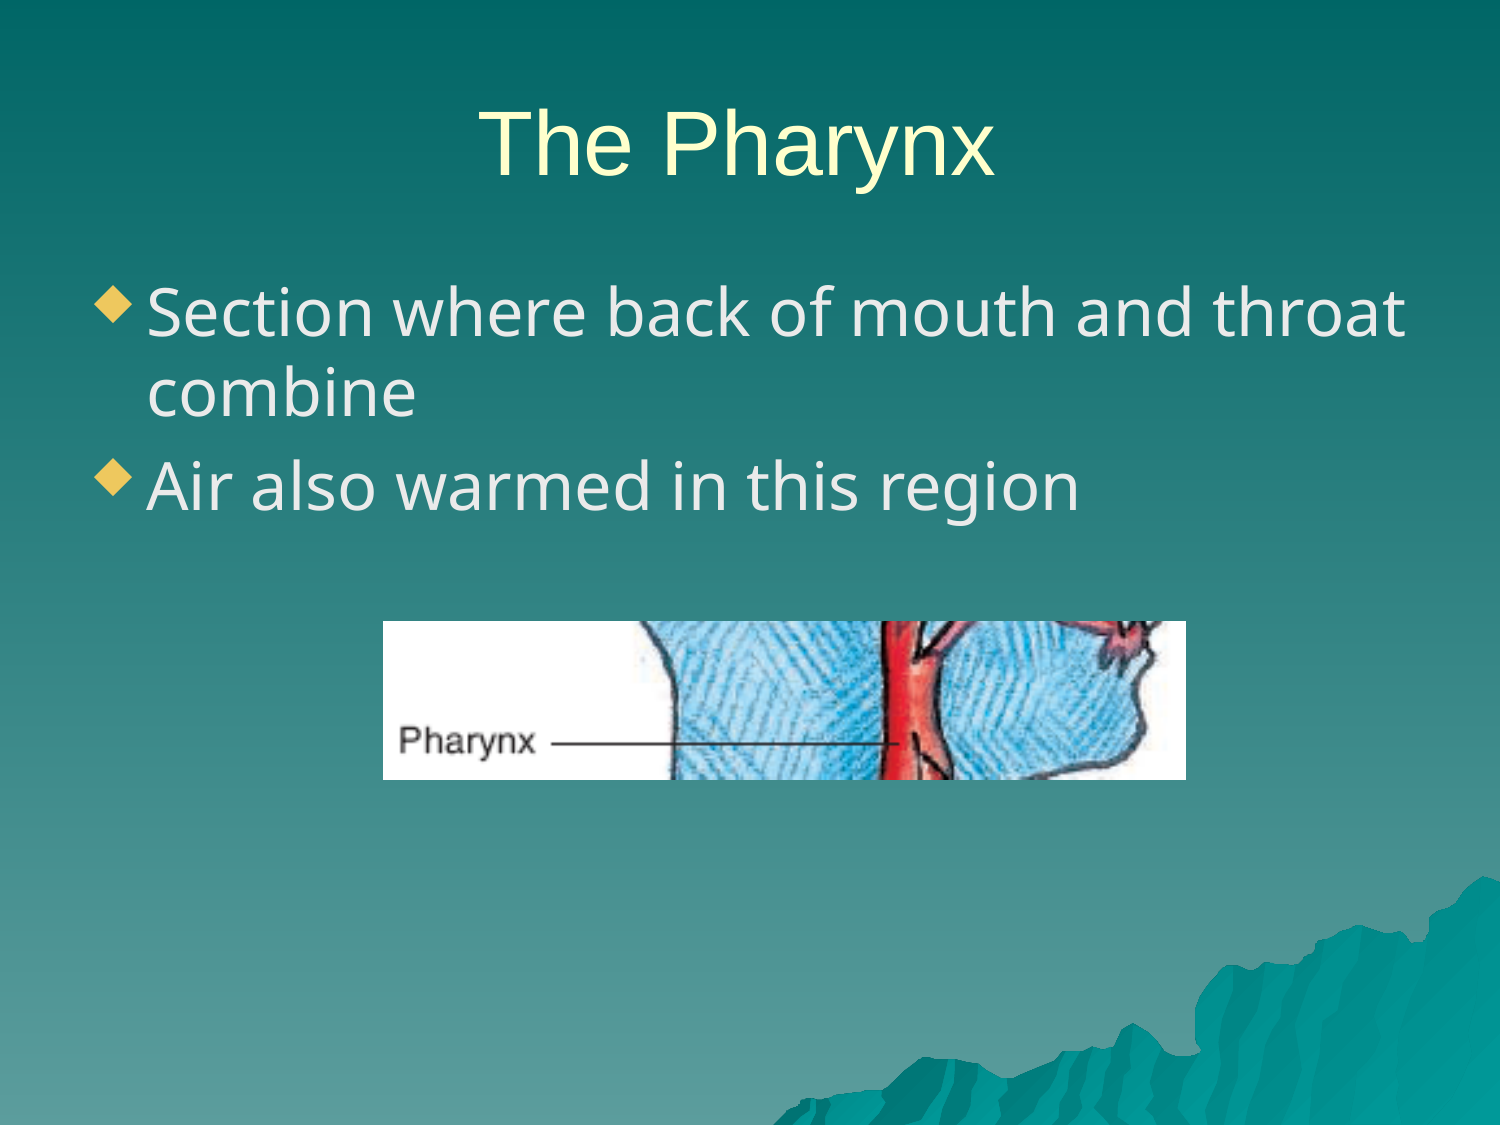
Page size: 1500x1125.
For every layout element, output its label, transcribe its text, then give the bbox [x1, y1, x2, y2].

picture [383, 621, 1186, 781]
list Section where back of mouth and throat combine Air also warmed in this region [74, 262, 1426, 1006]
title The Pharynx [74, 45, 1426, 233]
